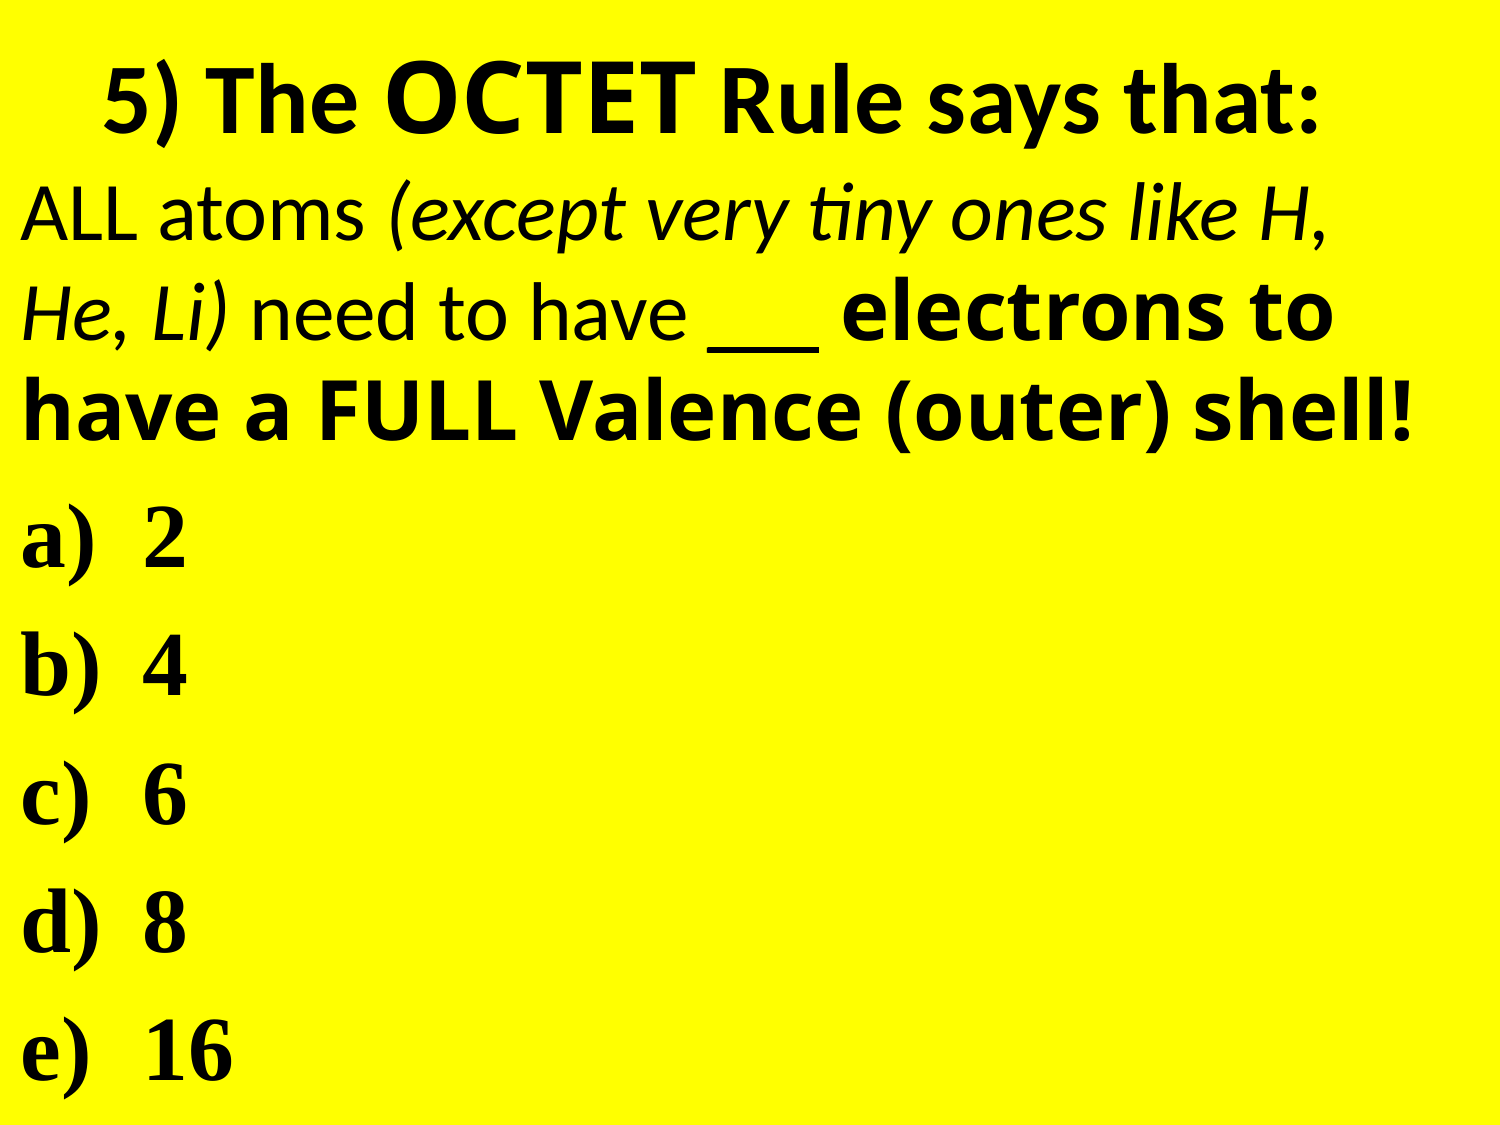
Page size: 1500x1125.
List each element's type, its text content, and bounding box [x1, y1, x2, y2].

list ALL atoms (except very tiny ones like H, He, Li) need to have ___ electrons to have a FULL Valence (outer) shell! 2 4 6 8 16 [5, 149, 1475, 1125]
title 5) The OCTET Rule says that: [37, 0, 1388, 149]
